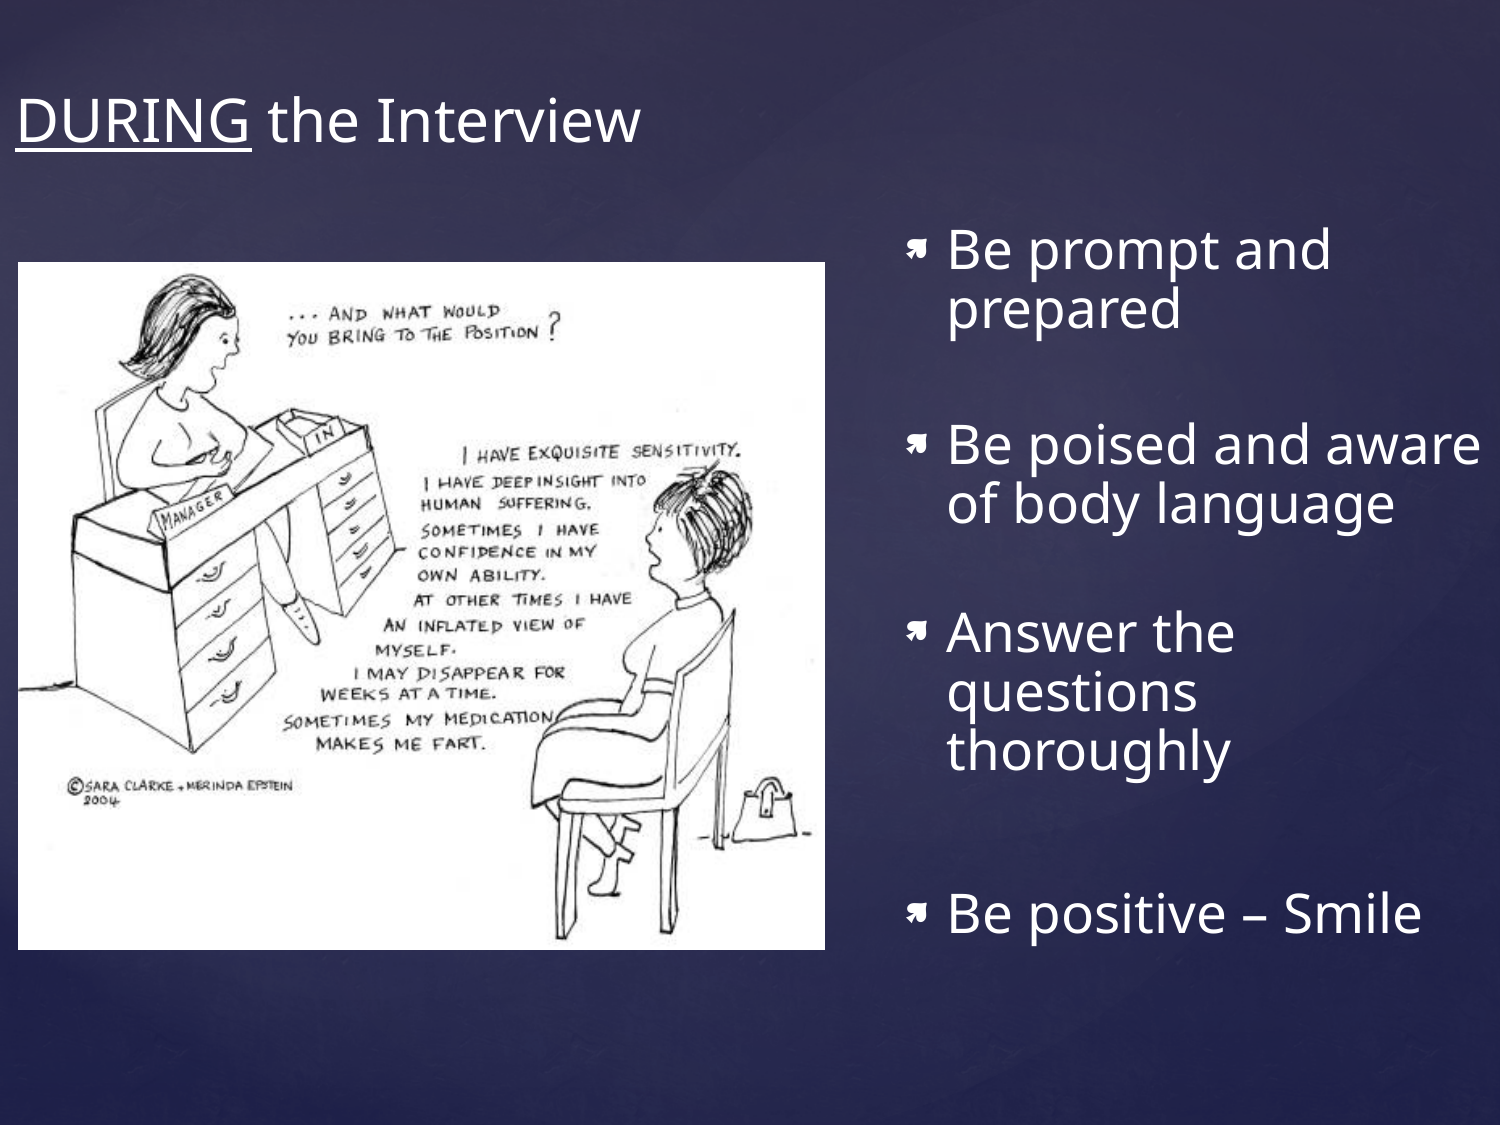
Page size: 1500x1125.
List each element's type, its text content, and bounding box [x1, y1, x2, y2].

list Be prompt and prepared Be poised and aware of body language Answer the questions thoroughly Be positive – Smile [825, 200, 1500, 1025]
title DURING the Interview [0, 20, 1238, 163]
picture [17, 261, 825, 951]
